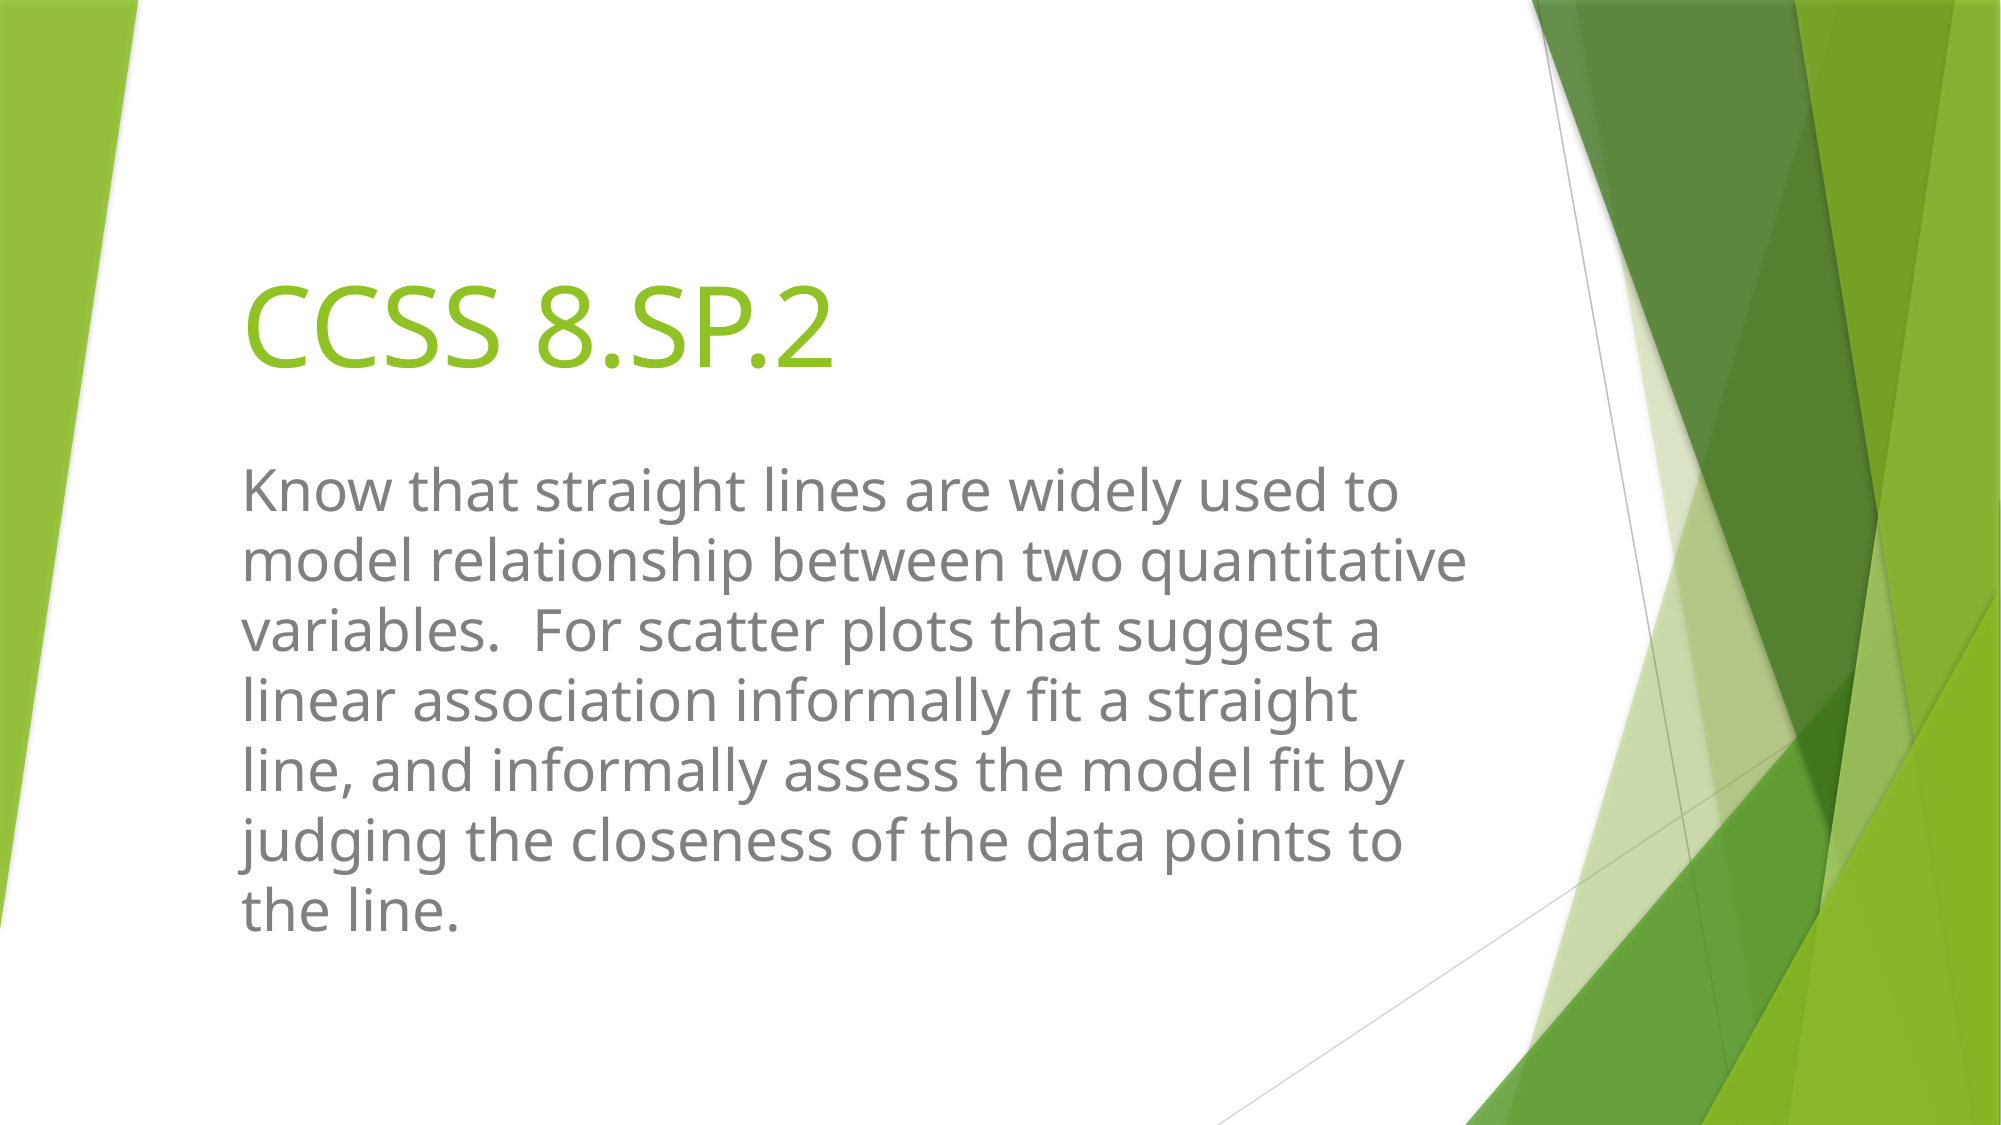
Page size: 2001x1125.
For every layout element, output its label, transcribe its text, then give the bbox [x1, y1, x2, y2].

subtitle Know that straight lines are widely used to model relationship between two quantitative variables. For scatter plots that suggest a linear association informally fit a straight line, and informally assess the model fit by judging the closeness of the data points to the line. [226, 445, 1501, 982]
title CCSS 8.SP.2 [226, 127, 1501, 398]
